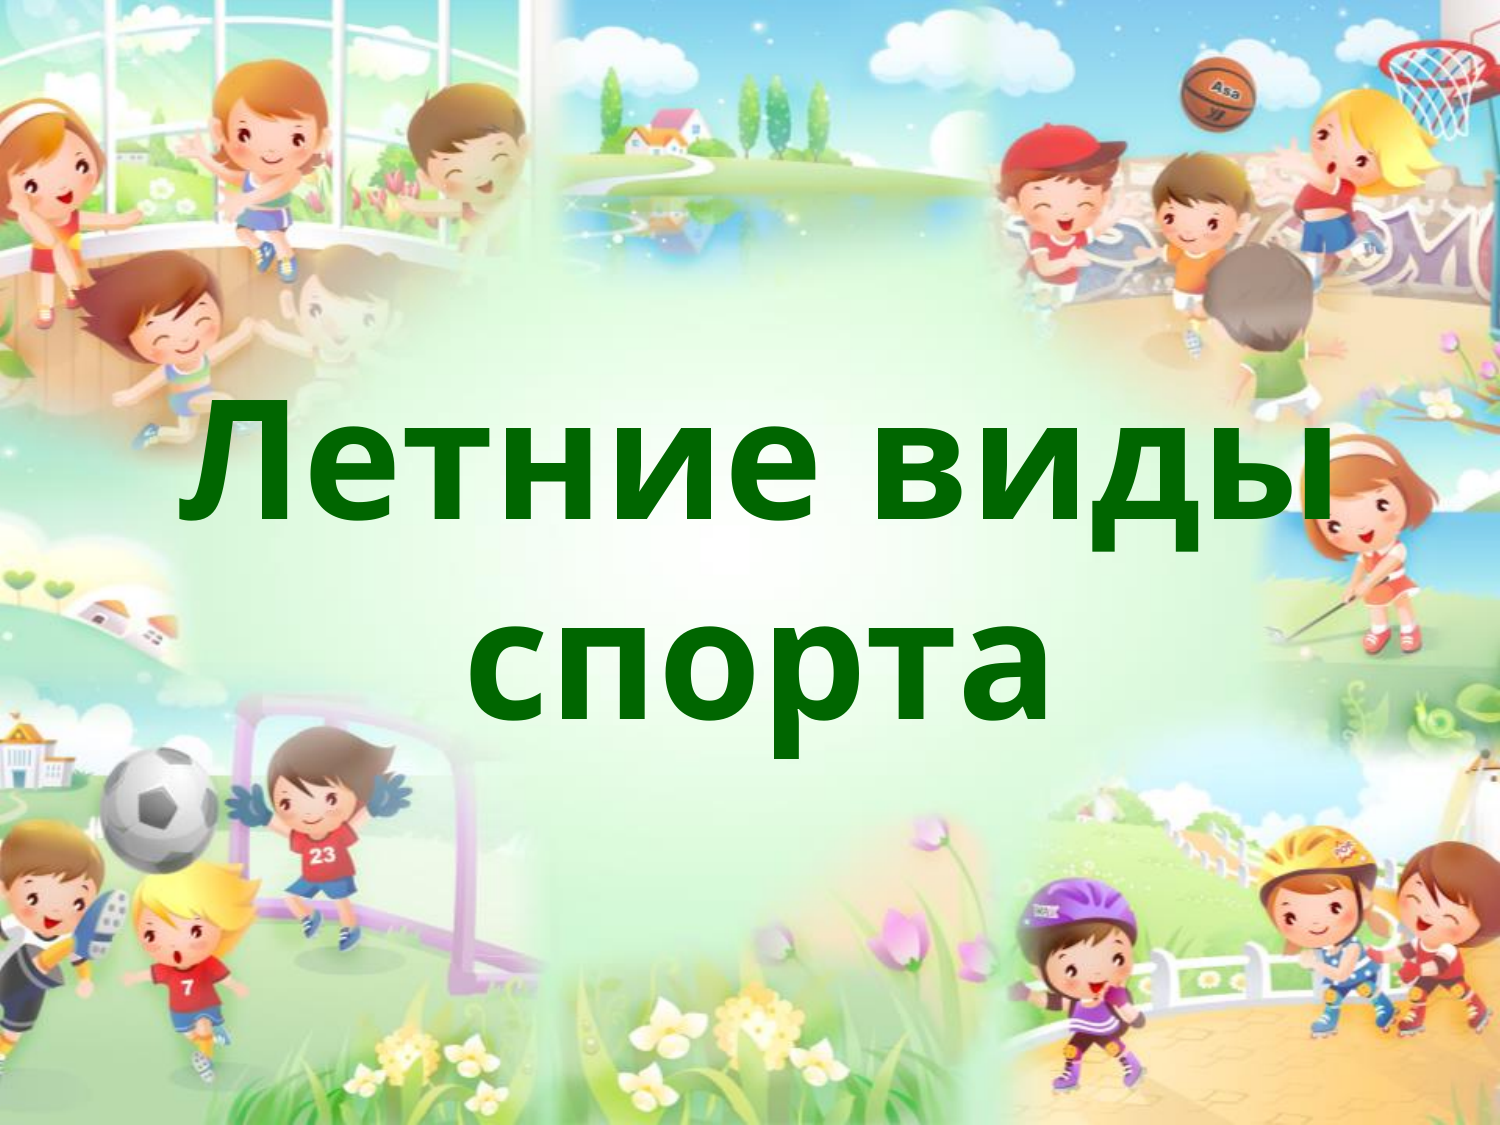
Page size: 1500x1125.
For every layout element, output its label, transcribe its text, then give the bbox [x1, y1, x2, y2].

title Летние виды спорта [123, 432, 1399, 674]
picture [0, 0, 1500, 1125]
